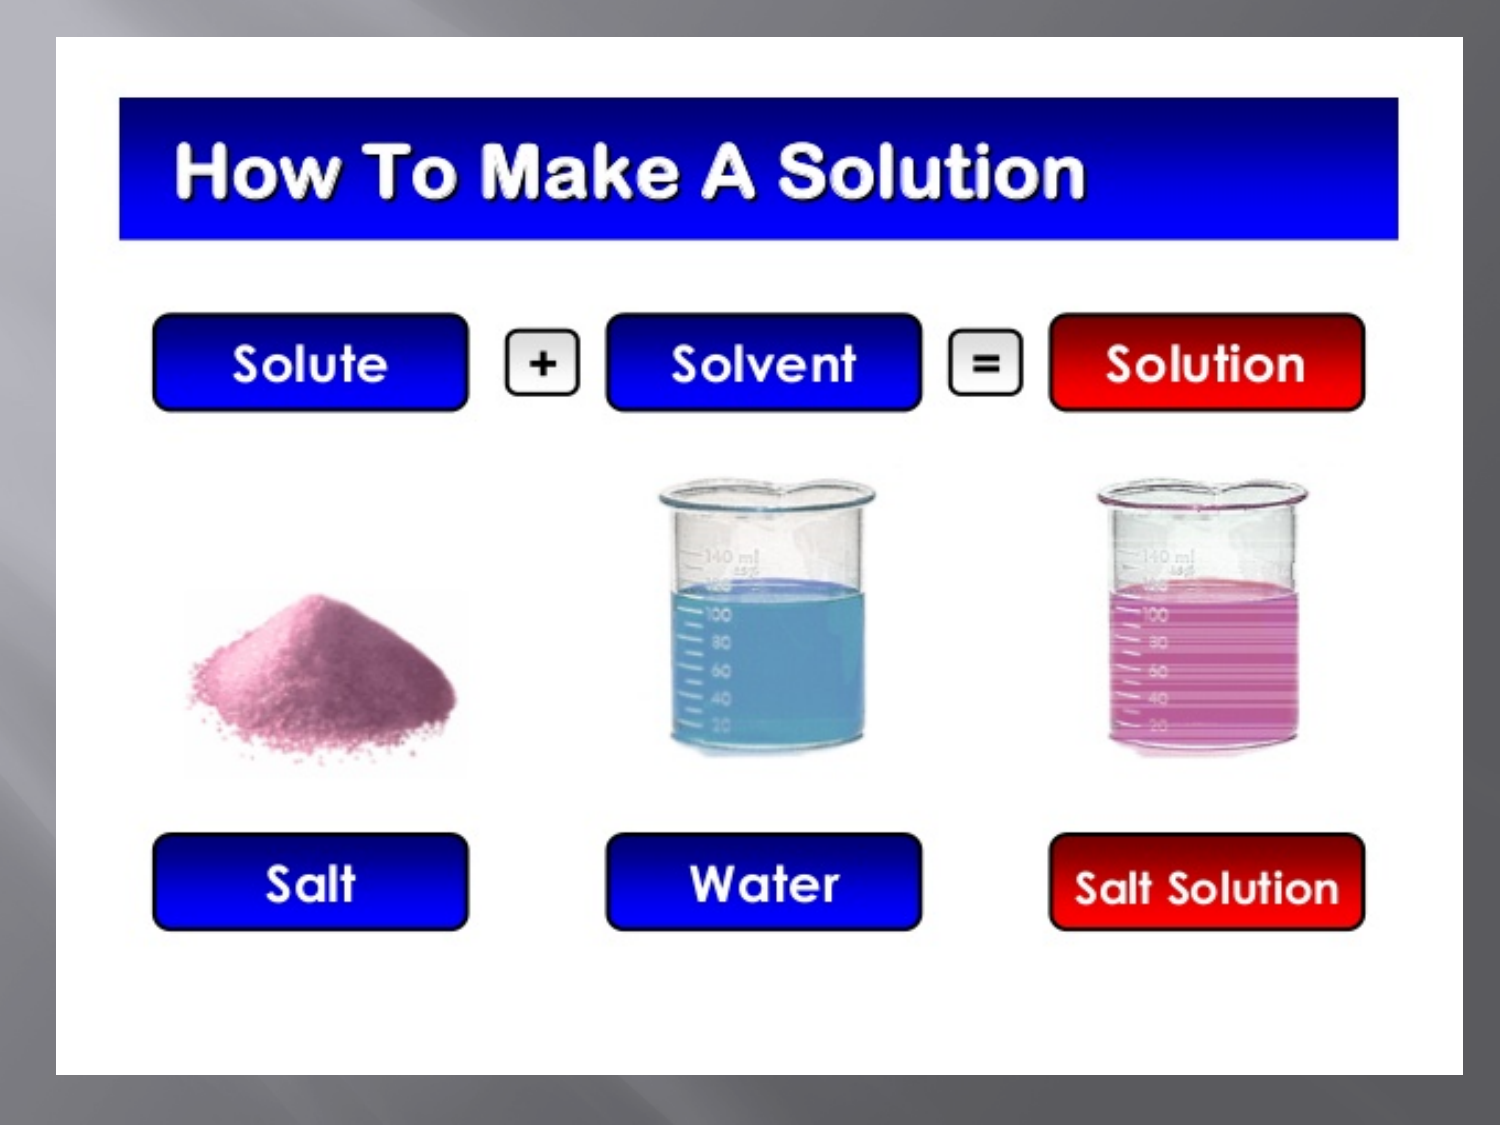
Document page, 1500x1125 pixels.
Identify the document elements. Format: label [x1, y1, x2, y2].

list [55, 37, 1463, 1076]
